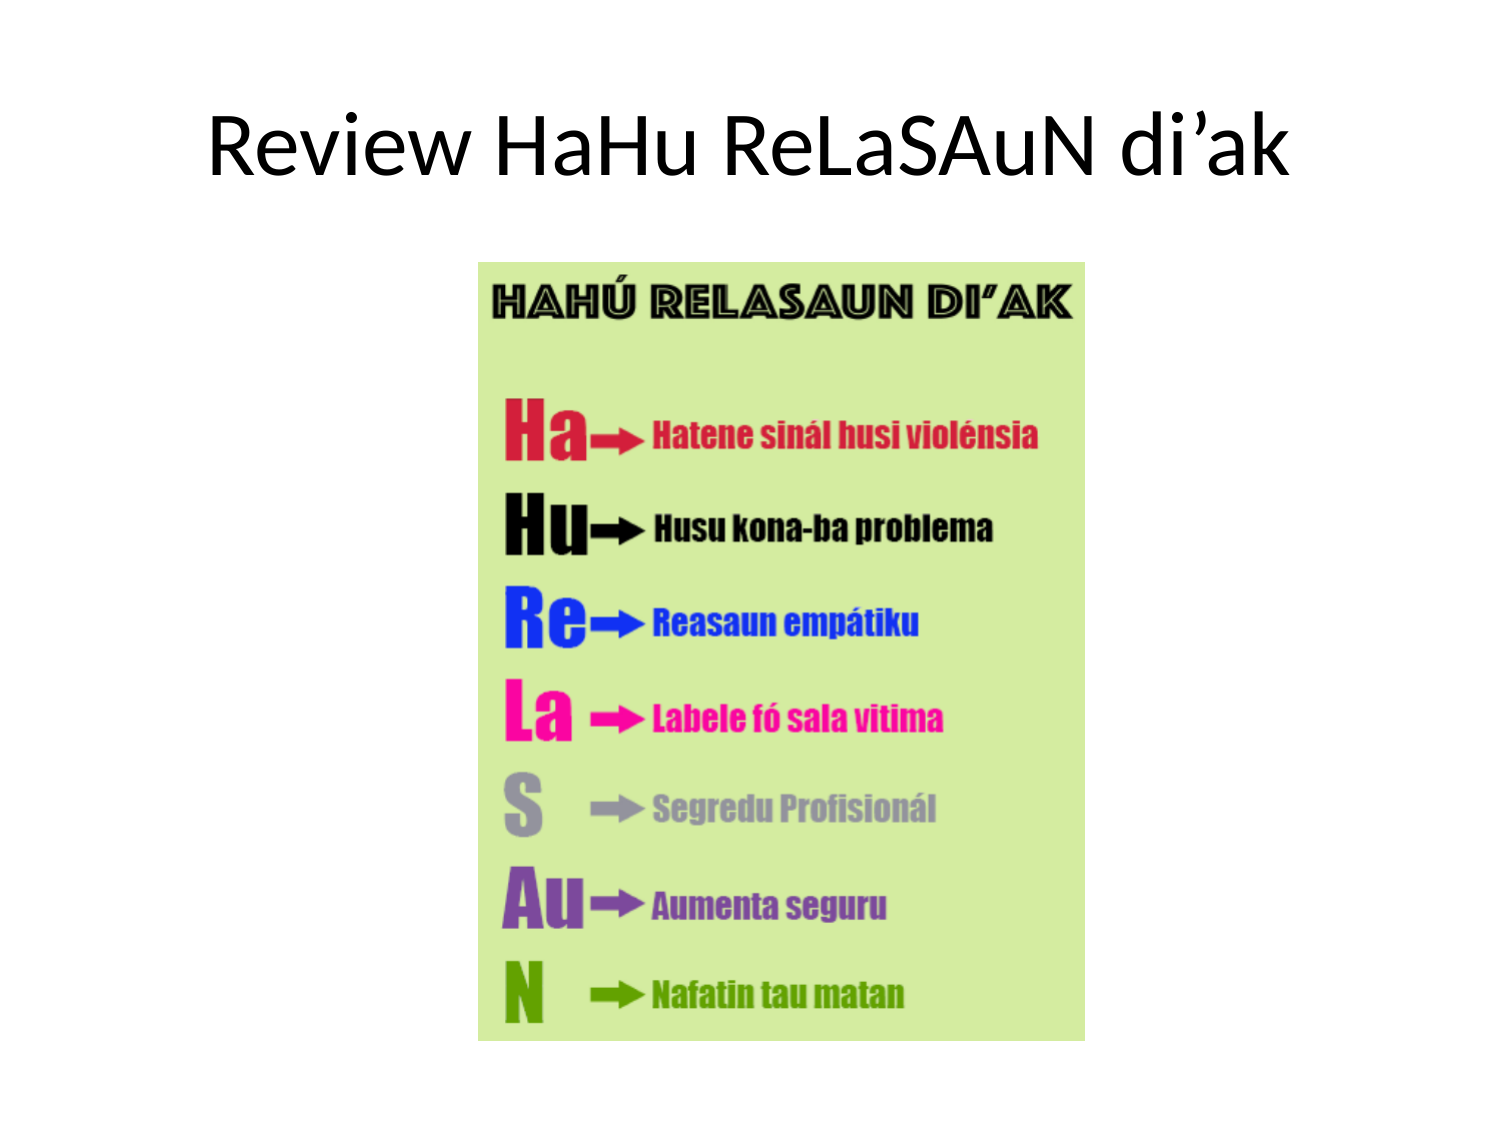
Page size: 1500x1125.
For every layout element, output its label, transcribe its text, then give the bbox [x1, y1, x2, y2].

title Review HaHu ReLaSAuN di’ak [75, 45, 1425, 233]
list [477, 262, 1085, 1042]
